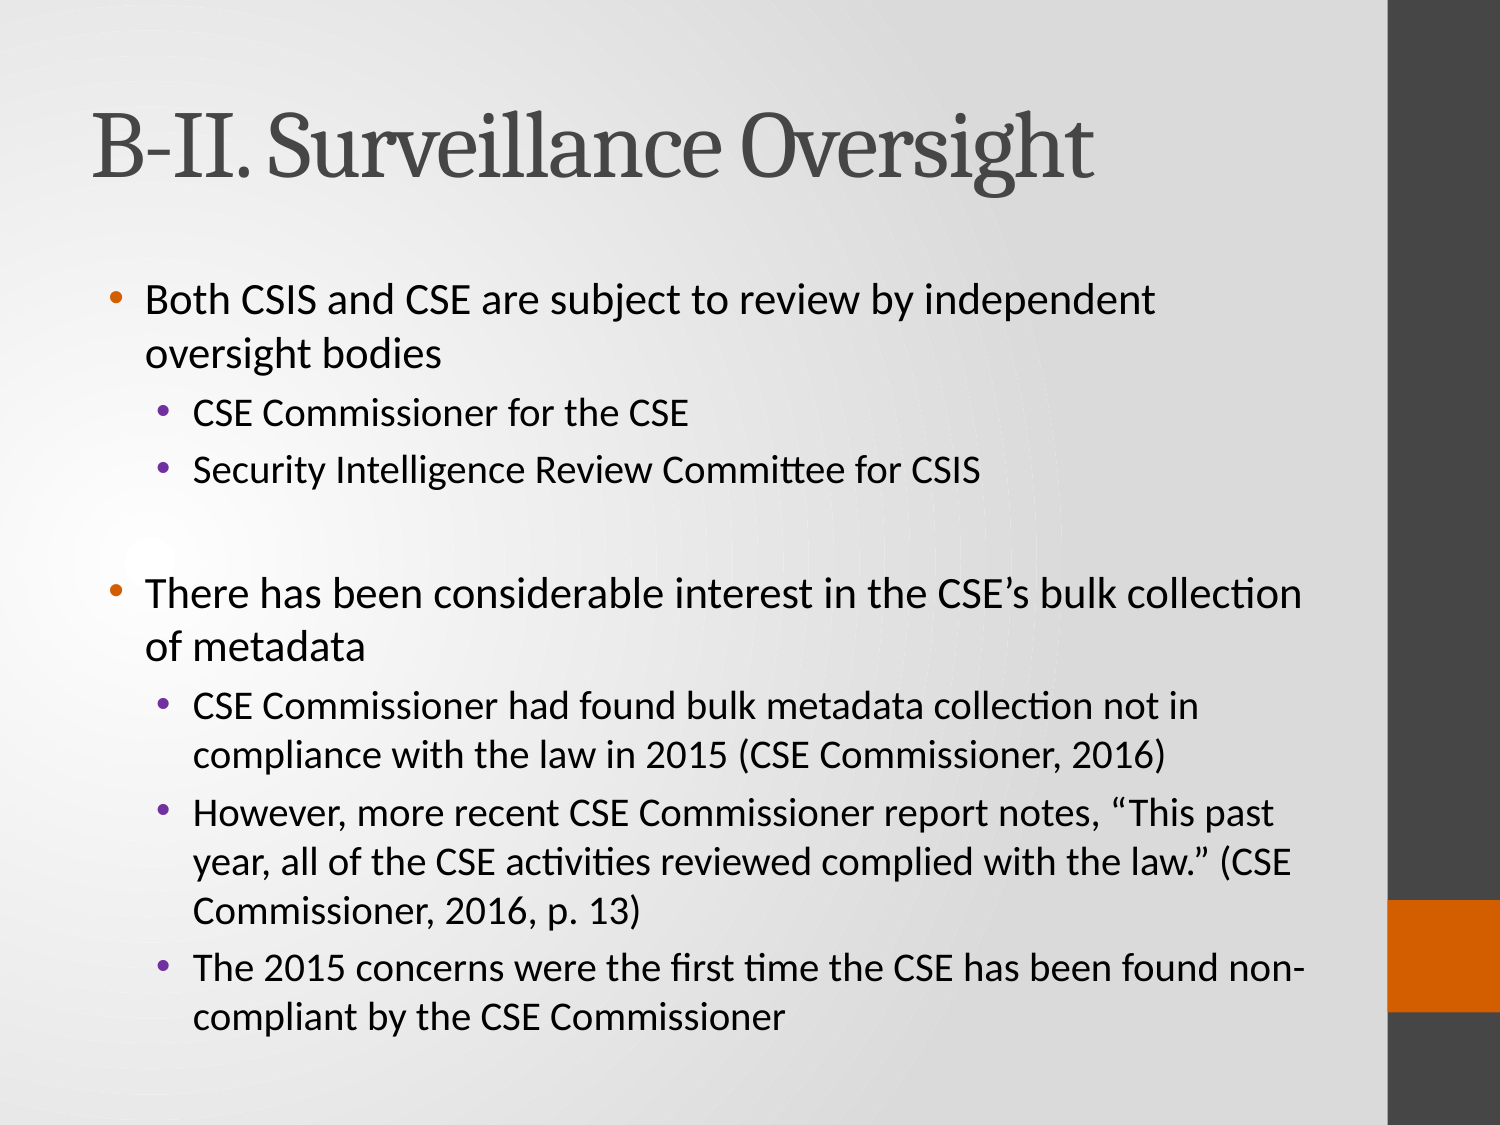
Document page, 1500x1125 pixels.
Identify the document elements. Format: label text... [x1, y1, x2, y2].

title B-II. Surveillance Oversight [75, 45, 1325, 233]
list Both CSIS and CSE are subject to review by independent oversight bodies CSE Commissioner for the CSE Security Intelligence Review Committee for CSIS There has been considerable interest in the CSE’s bulk collection of metadata CSE Commissioner had found bulk metadata collection not in compliance with the law in 2015 (CSE Commissioner, 2016) However, more recent CSE Commissioner report notes, “This past year, all of the CSE activities reviewed complied with the law.” (CSE Commissioner, 2016, p. 13) The 2015 concerns were the first time the CSE has been found non-compliant by the CSE Commissioner [75, 262, 1325, 1050]
